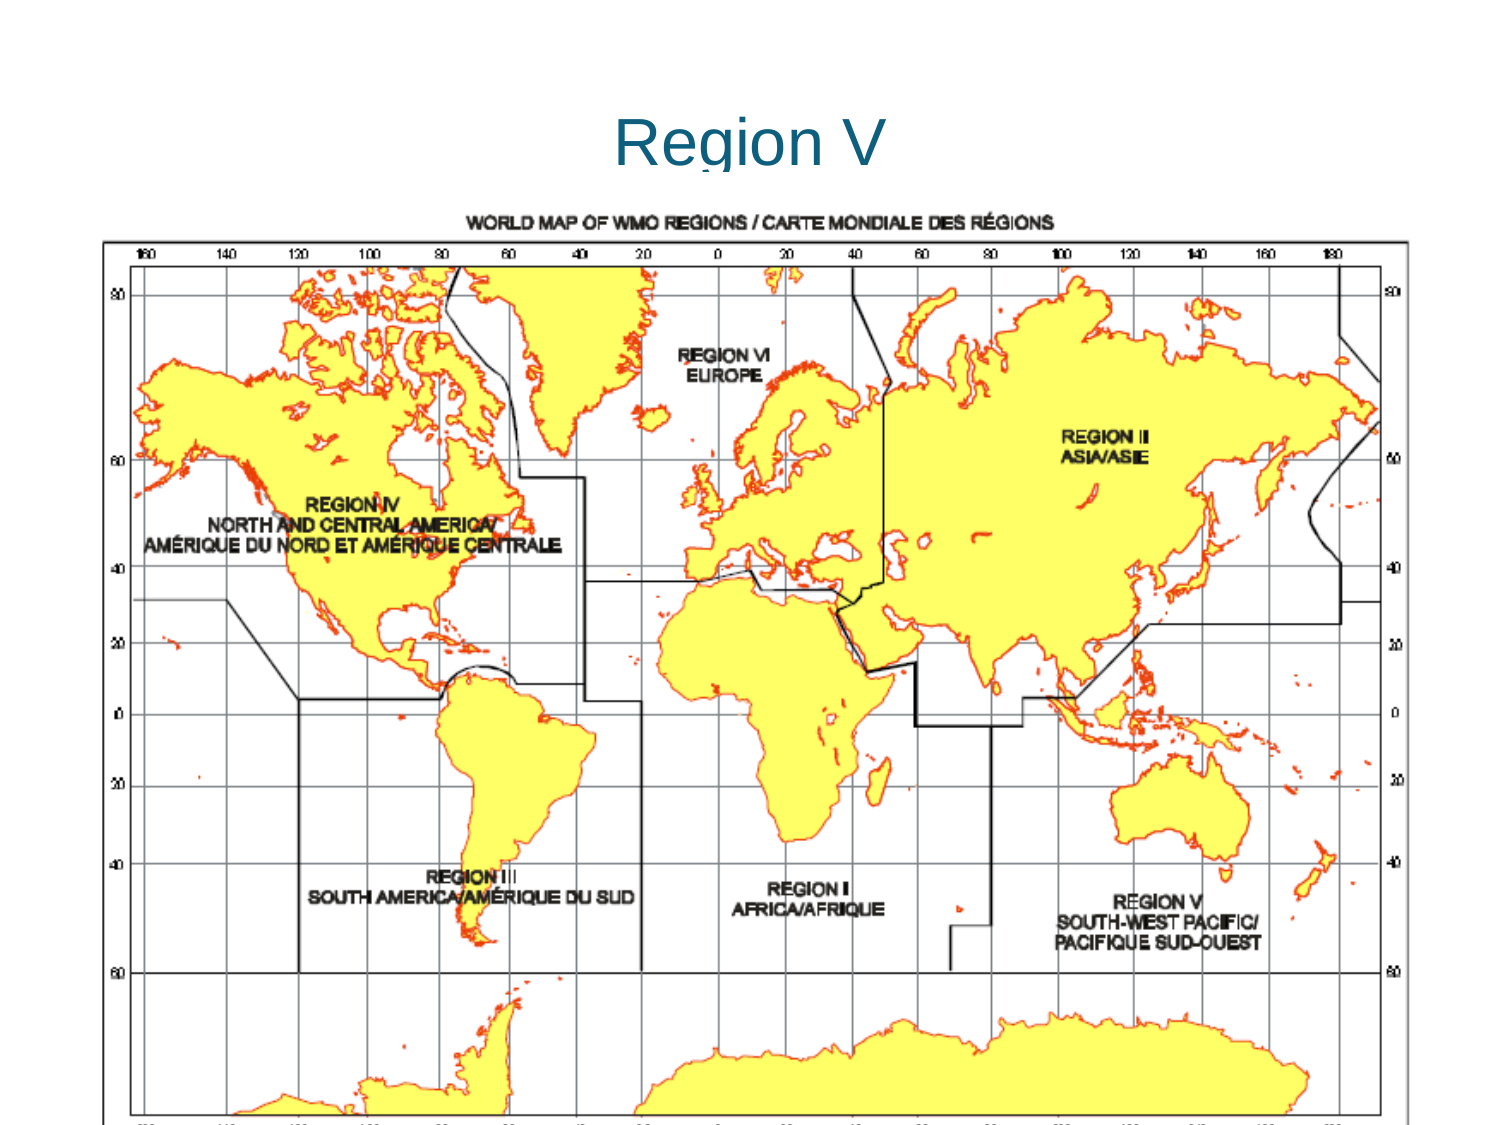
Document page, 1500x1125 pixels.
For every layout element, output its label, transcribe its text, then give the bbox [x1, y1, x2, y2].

title Region V [41, 45, 1459, 170]
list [17, 172, 1500, 1125]
